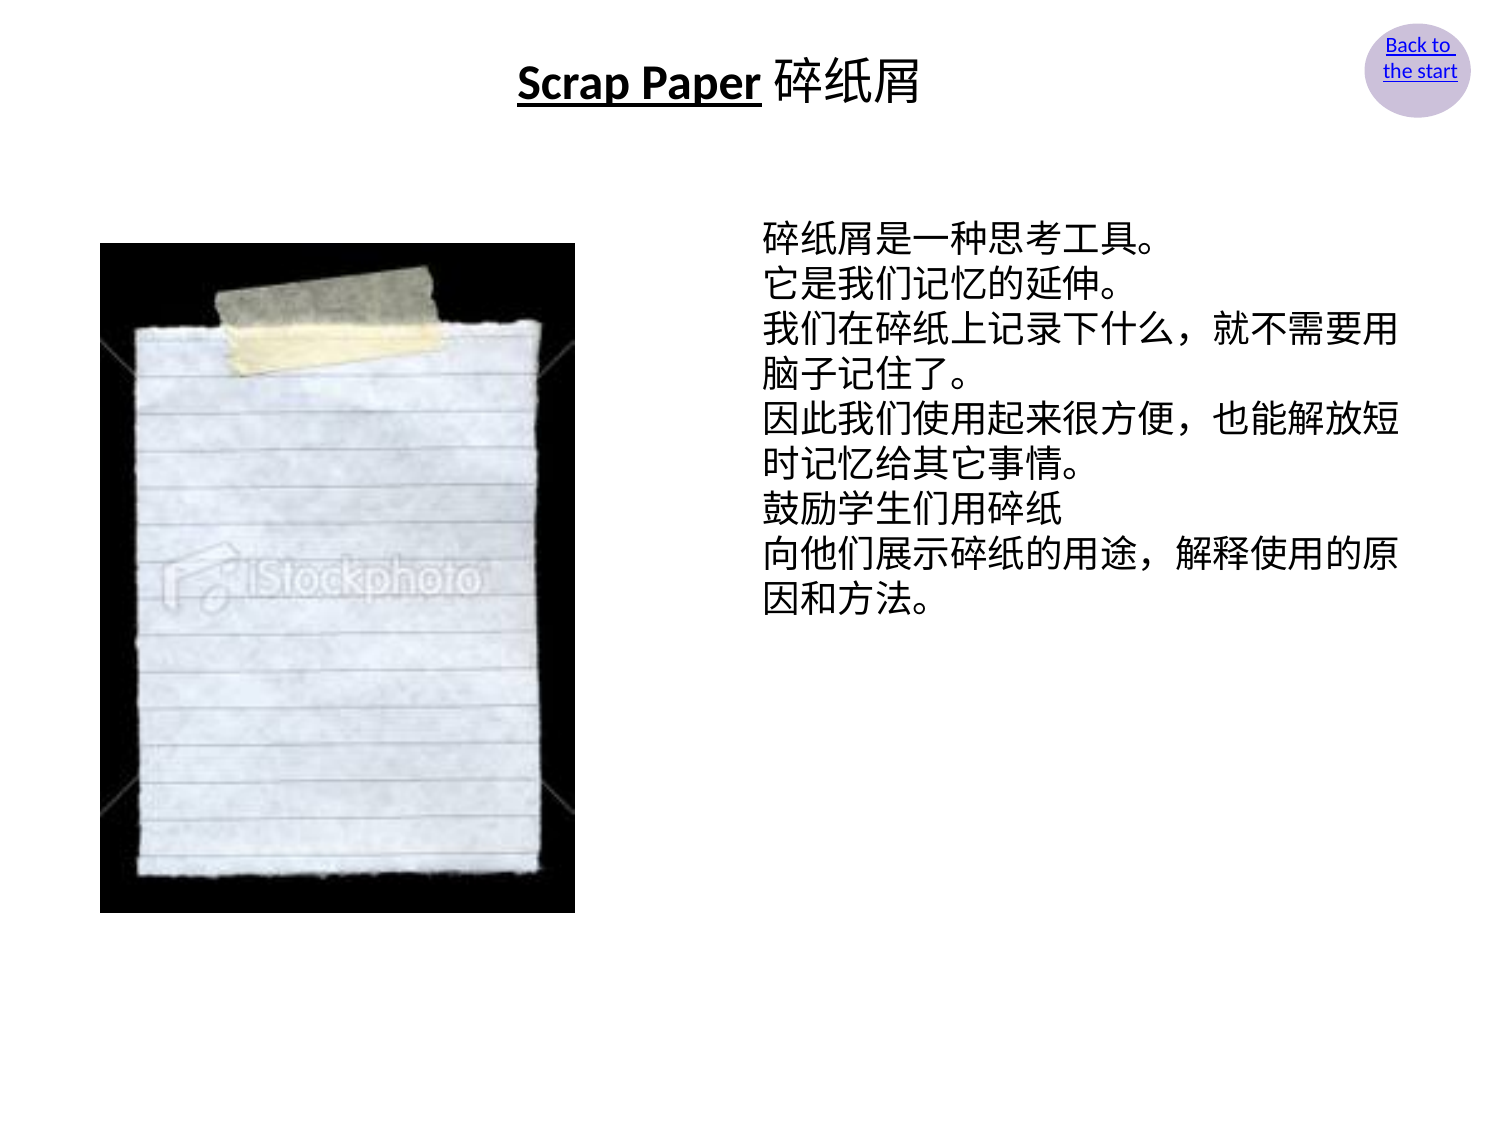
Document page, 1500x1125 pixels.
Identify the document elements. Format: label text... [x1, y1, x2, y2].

picture [100, 243, 575, 914]
text_box Back to the start [1359, 23, 1483, 91]
text_box Scrap Paper碎纸屑 [218, 42, 1223, 178]
text_box [1367, 91, 1468, 120]
text_box 碎纸屑是一种思考工具。 它是我们记忆的延伸。 我们在碎纸上记录下什么，就不需要用脑子记住了。 因此我们使用起来很方便，也能解放短时记忆给其它事情。 鼓励学生们用碎纸 向他们展示碎纸的用途，解释使用的原因和方法。 [747, 208, 1433, 673]
